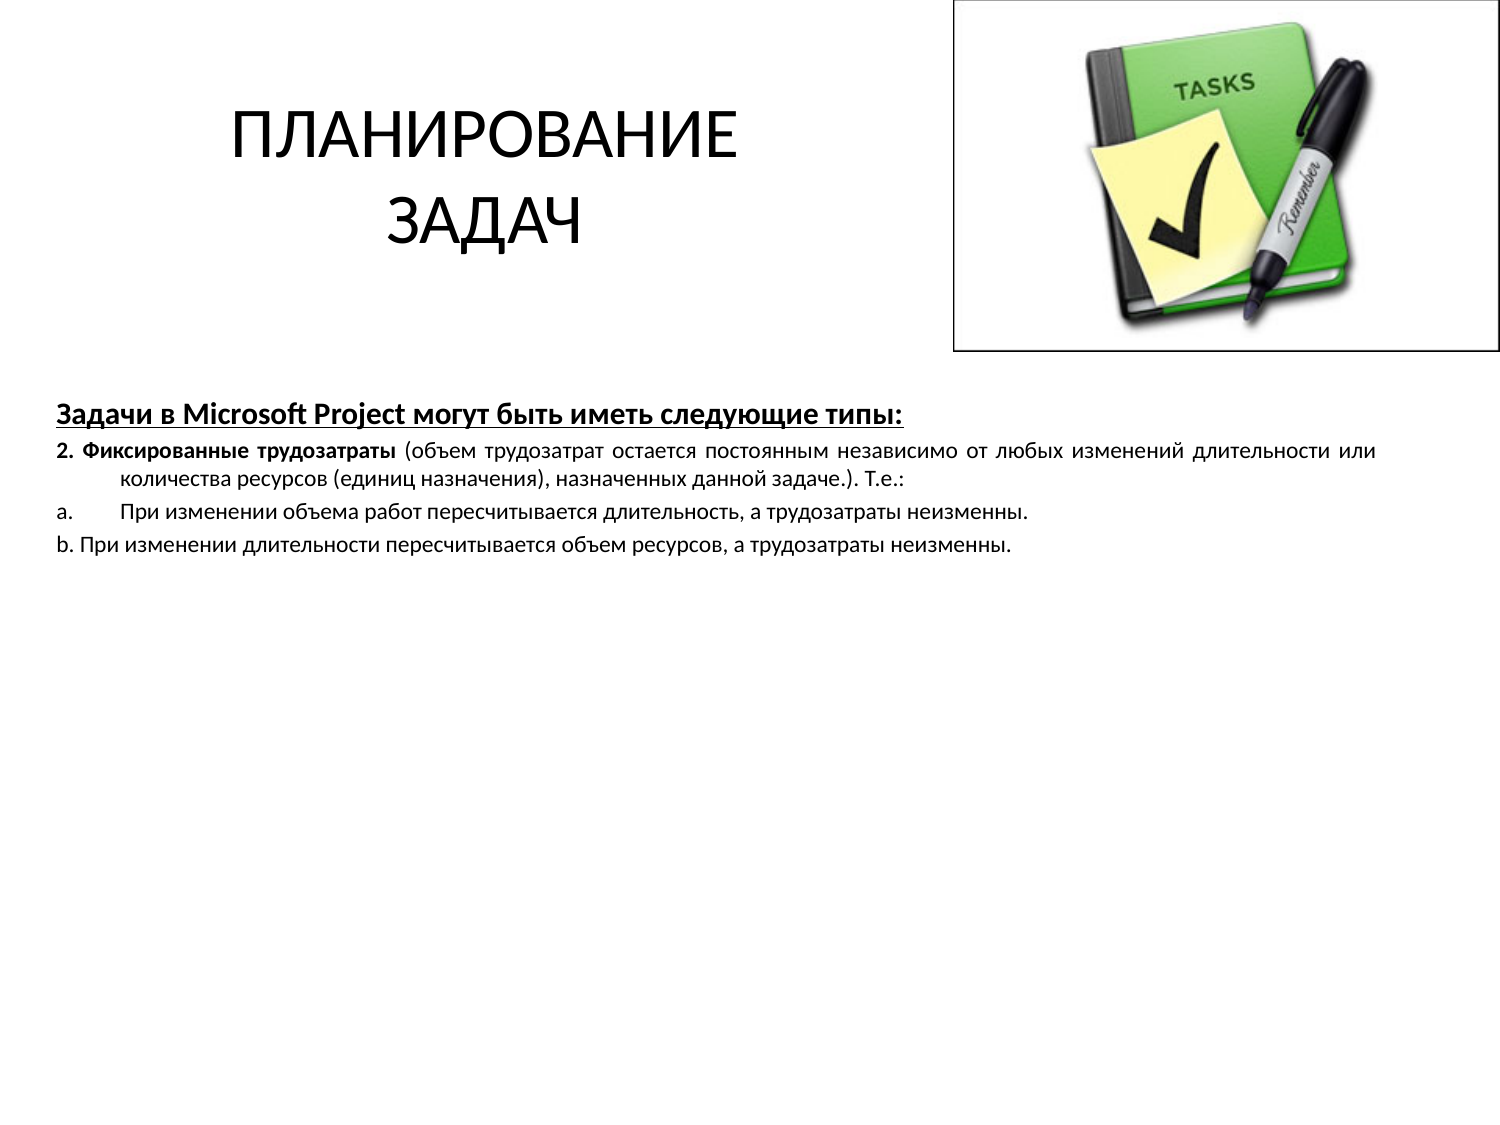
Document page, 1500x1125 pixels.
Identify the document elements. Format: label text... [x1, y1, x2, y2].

list Задачи в Microsoft Project могут быть иметь следующие типы: 2. Фиксированные трудозатраты (объем трудозатрат остается постоянным независимо от любых изменений длительности или количества ресурсов (единиц назначения), назначенных данной задаче.). Т.е.: При изменении объема работ пересчитывается длительность, а трудозатраты неизменны. b. При изменении длительности пересчитывается объем ресурсов, а трудозатраты неизменны. [41, 385, 1392, 568]
title ПЛАНИРОВАНИЕ ЗАДАЧ [112, 78, 859, 266]
picture [952, 0, 1500, 352]
